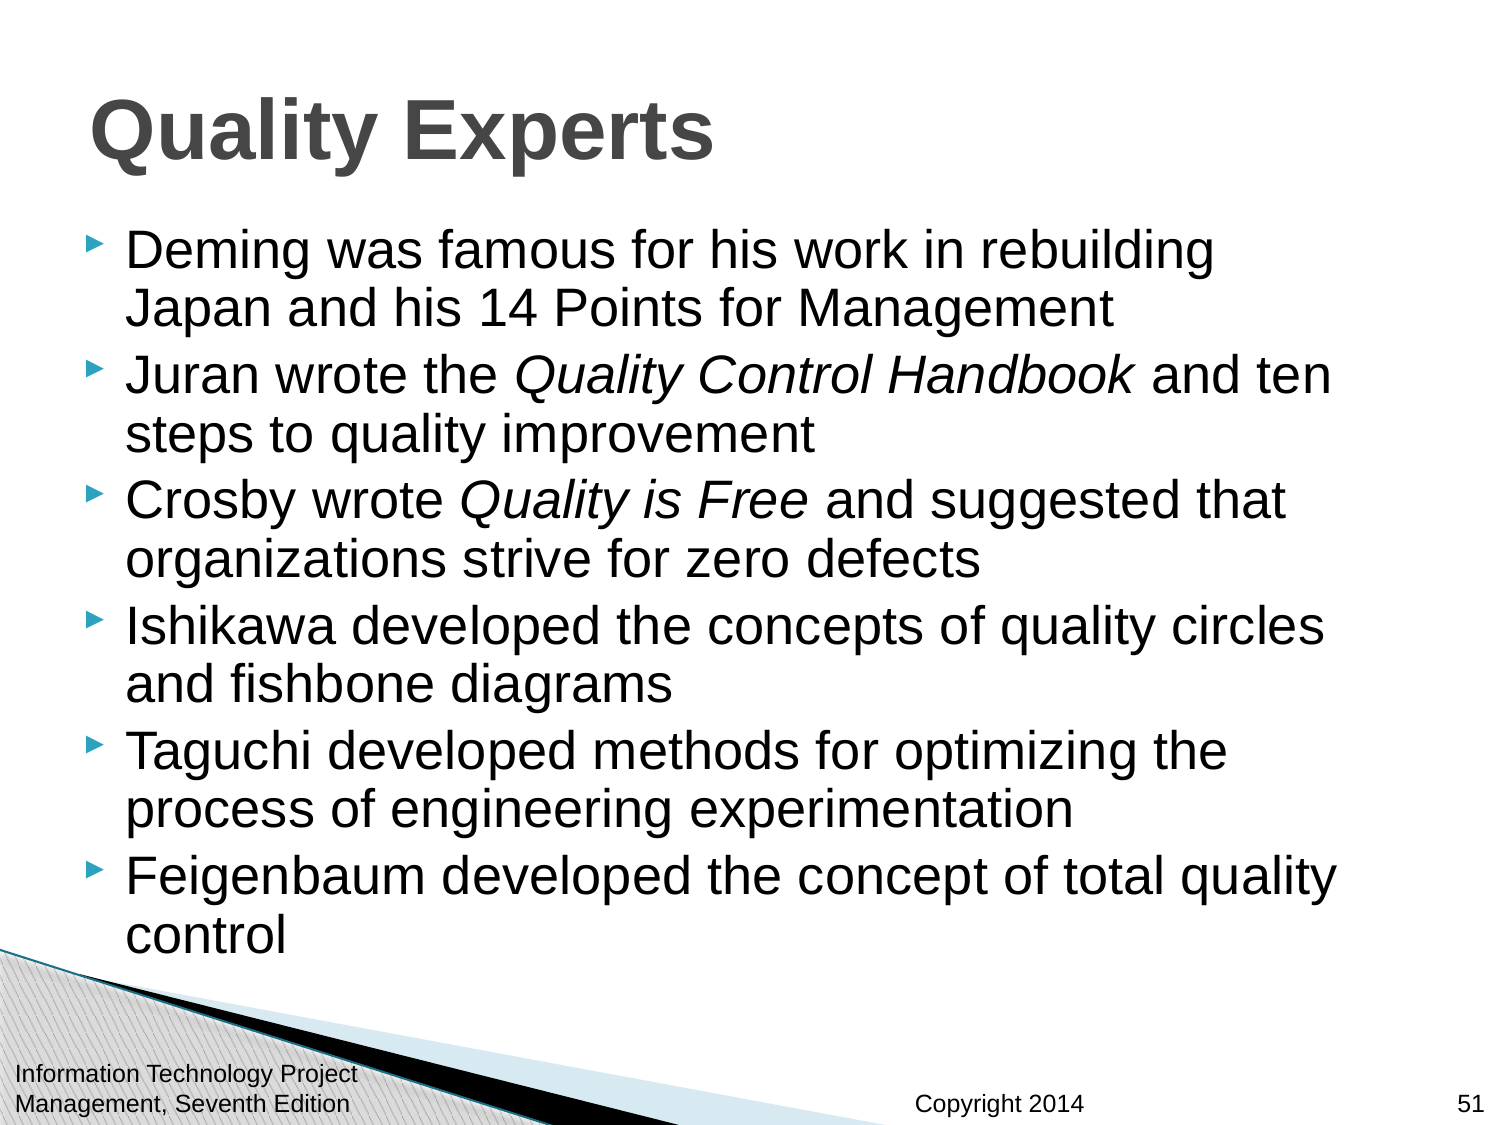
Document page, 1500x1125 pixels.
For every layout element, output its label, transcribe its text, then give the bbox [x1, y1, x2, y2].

slide_number 51 [1408, 1065, 1500, 1125]
title Quality Experts [75, 37, 1425, 213]
footer Information Technology Project Management, Seventh Edition [0, 1065, 425, 1125]
list Deming was famous for his work in rebuilding Japan and his 14 Points for Management Juran wrote the Quality Control Handbook and ten steps to quality improvement Crosby wrote Quality is Free and suggested that organizations strive for zero defects Ishikawa developed the concepts of quality circles and fishbone diagrams Taguchi developed methods for optimizing the process of engineering experimentation Feigenbaum developed the concept of total quality control [49, 213, 1394, 1001]
